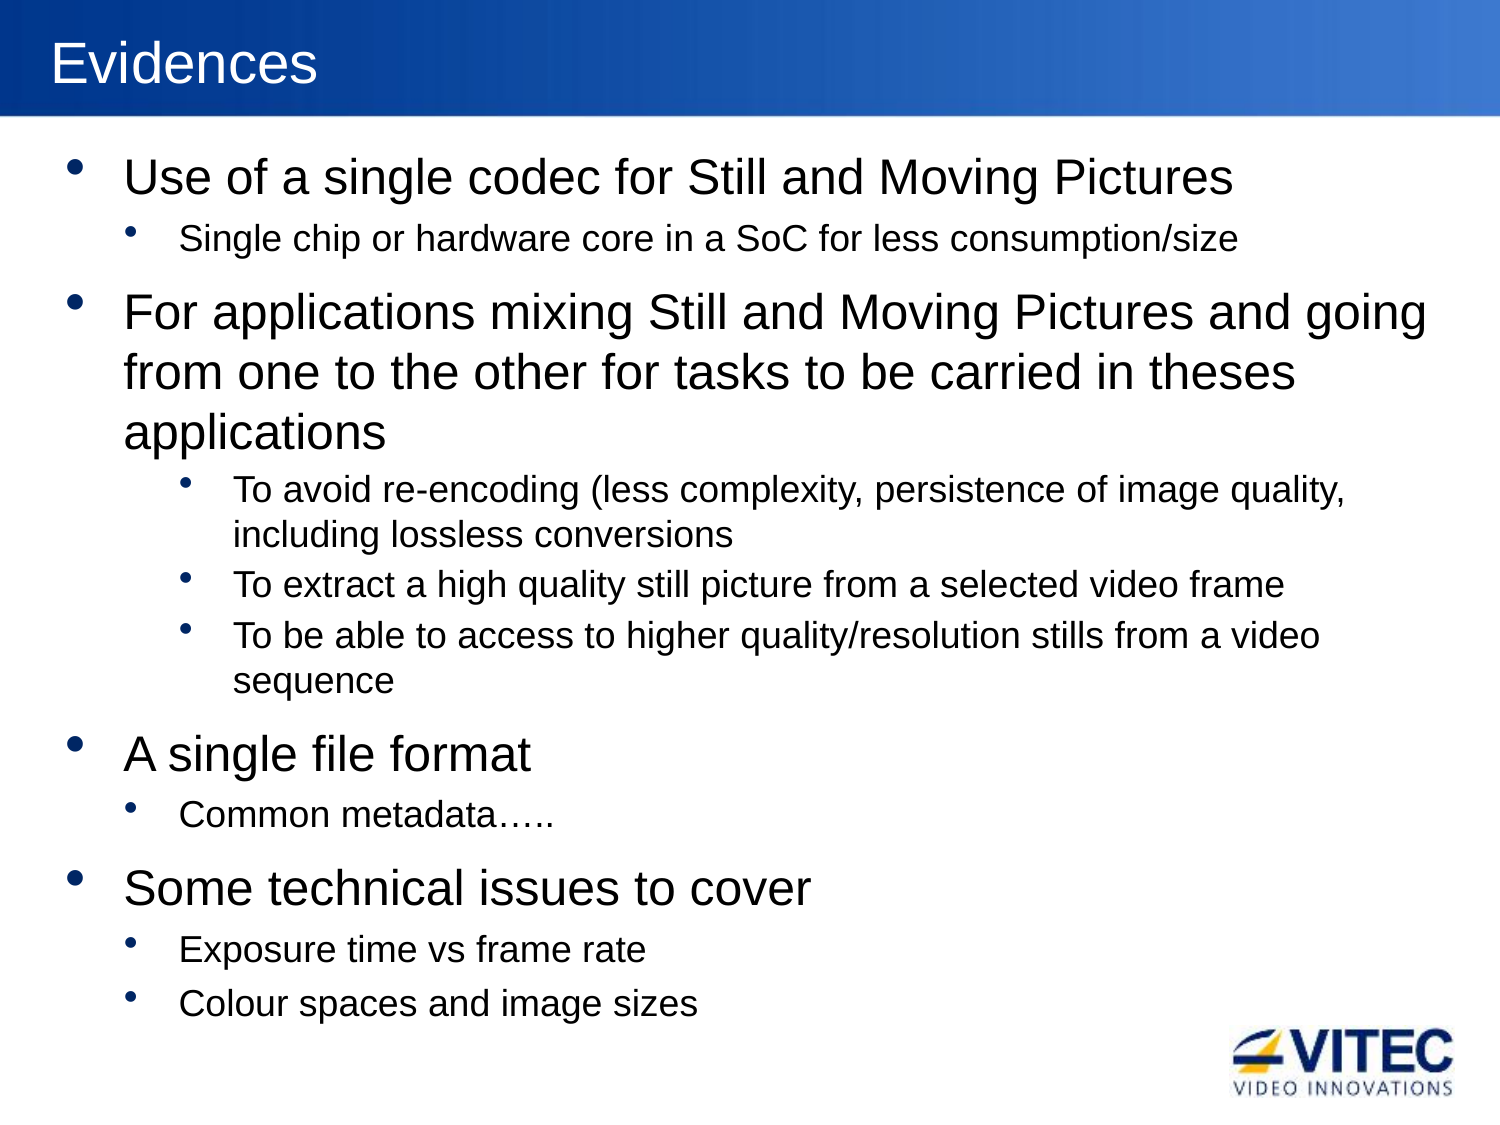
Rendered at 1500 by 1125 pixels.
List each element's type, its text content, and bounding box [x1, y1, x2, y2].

list Use of a single codec for Still and Moving Pictures Single chip or hardware core in a SoC for less consumption/size For applications mixing Still and Moving Pictures and going from one to the other for tasks to be carried in theses applications To avoid re-encoding (less complexity, persistence of image quality, including lossless conversions To extract a high quality still picture from a selected video frame To be able to access to higher quality/resolution stills from a video sequence A single file format Common metadata….. Some technical issues to cover Exposure time vs frame rate Colour spaces and image sizes [49, 136, 1461, 945]
title Evidences [49, 11, 1451, 110]
picture [1229, 1025, 1455, 1098]
picture [0, 0, 1500, 118]
